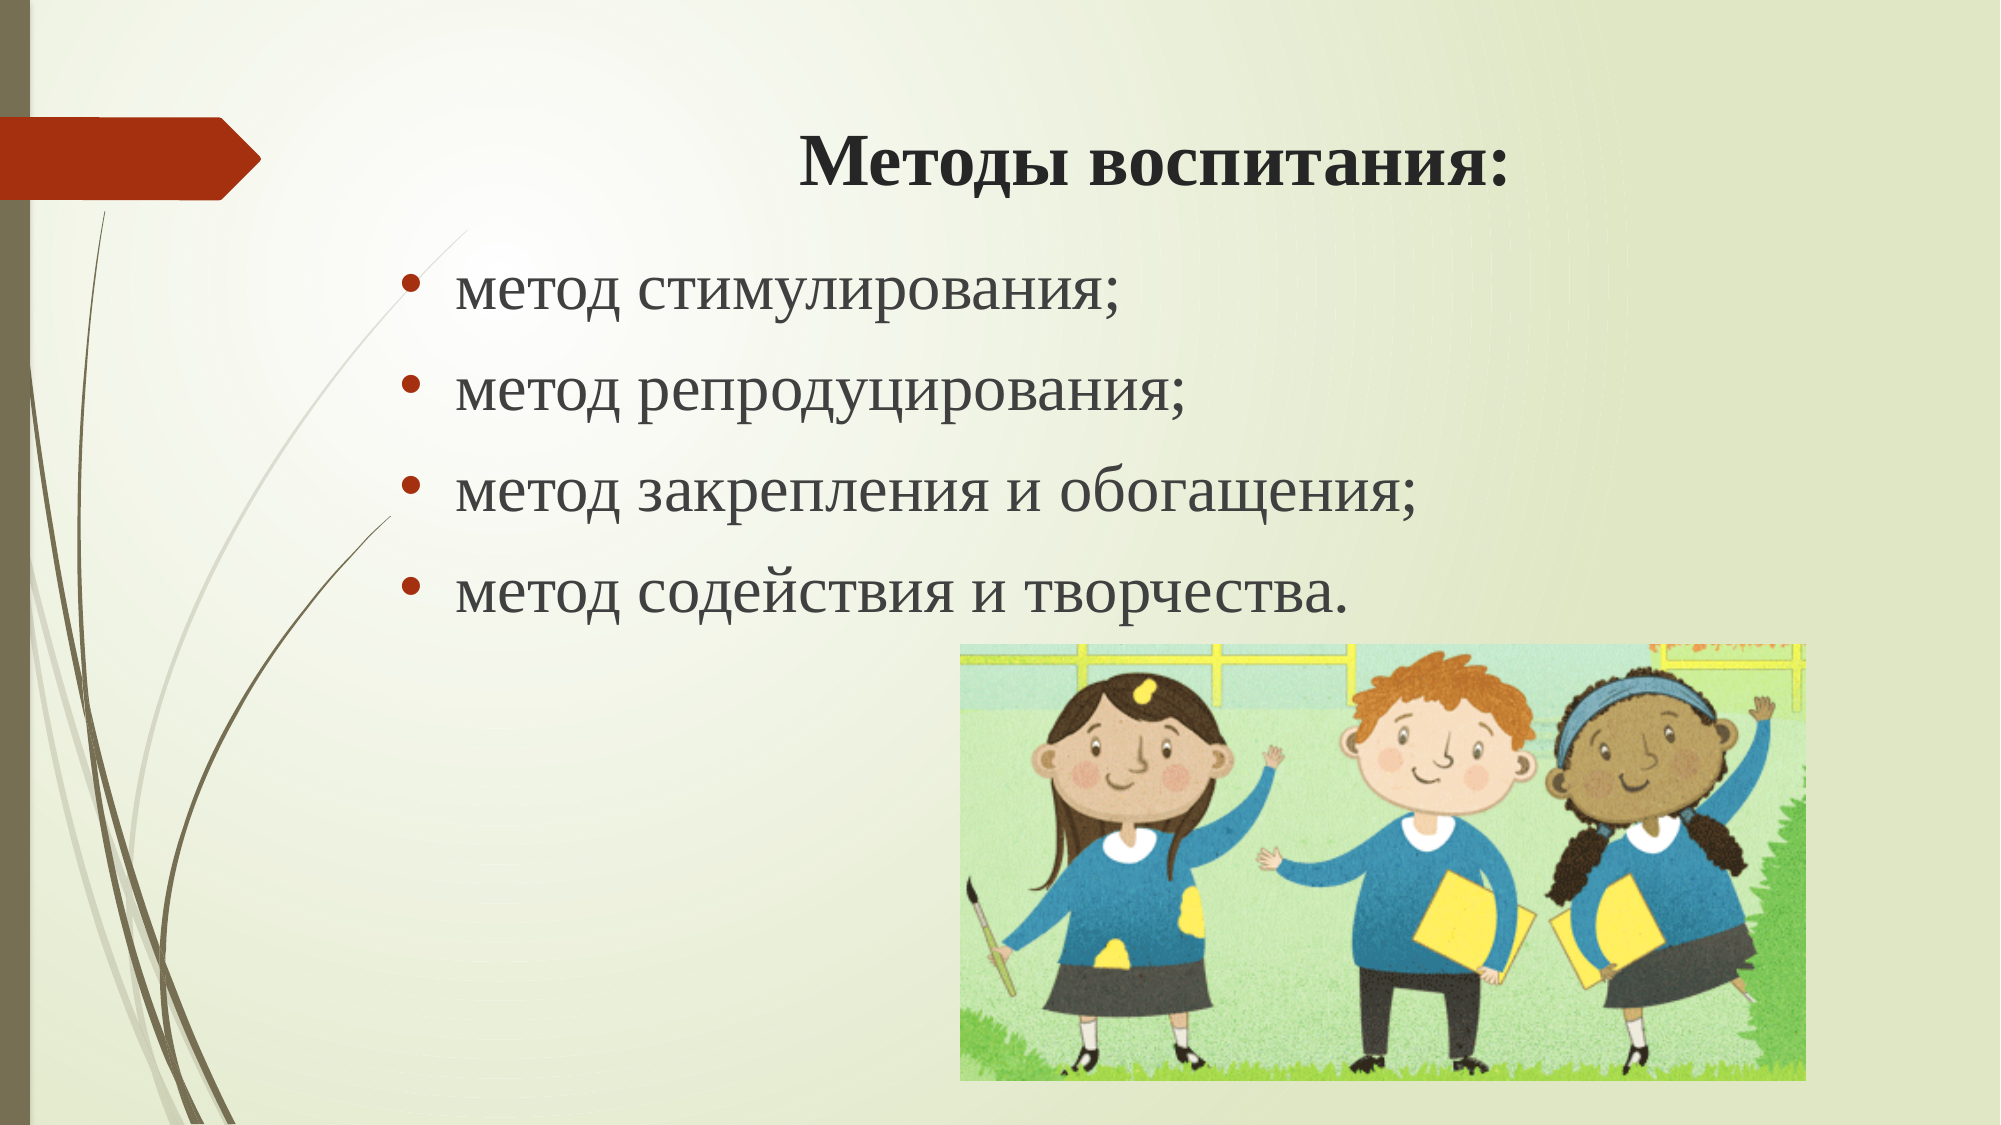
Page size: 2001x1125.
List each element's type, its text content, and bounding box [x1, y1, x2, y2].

list метод стимулирования; метод репродуцирования; метод закрепления и обогащения; метод содействия и творчества. [384, 235, 1847, 855]
picture [960, 644, 1807, 1081]
title Методы воспитания: [425, 102, 1888, 313]
